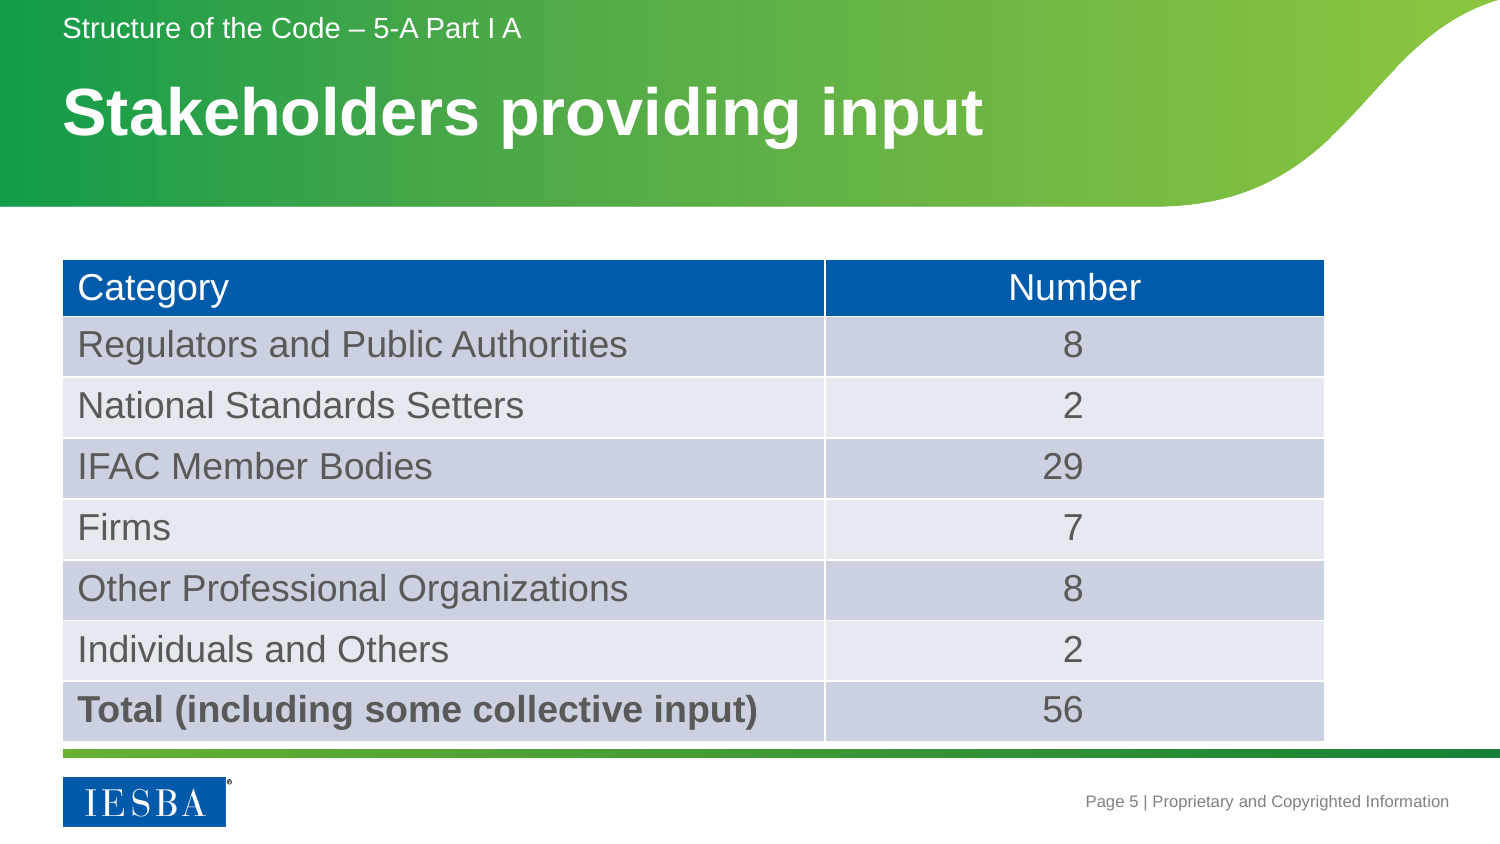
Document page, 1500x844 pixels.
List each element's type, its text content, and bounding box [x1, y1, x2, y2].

picture [0, 0, 1500, 207]
table_cell 29 [826, 439, 1324, 498]
table_cell Firms [63, 500, 824, 559]
table_cell 8 [826, 561, 1324, 620]
title Stakeholders providing input [62, 75, 1313, 142]
table_cell Other Professional Organizations [63, 561, 824, 620]
table_cell 56 [826, 682, 1324, 741]
table_header Category [63, 260, 824, 316]
table_cell National Standards Setters [63, 378, 824, 437]
table_cell 2 [826, 378, 1324, 437]
picture [63, 777, 232, 827]
table_cell 2 [826, 621, 1324, 680]
table_cell Total (including some collective input) [63, 682, 824, 741]
table_cell Individuals and Others [63, 621, 824, 680]
table_header Number [826, 260, 1324, 316]
table_cell 8 [826, 317, 1324, 376]
table_cell 7 [826, 500, 1324, 559]
table_cell IFAC Member Bodies [63, 439, 824, 498]
subtitle Structure of the Code – 5-A Part I A [62, 9, 600, 47]
table_cell Regulators and Public Authorities [63, 317, 824, 376]
